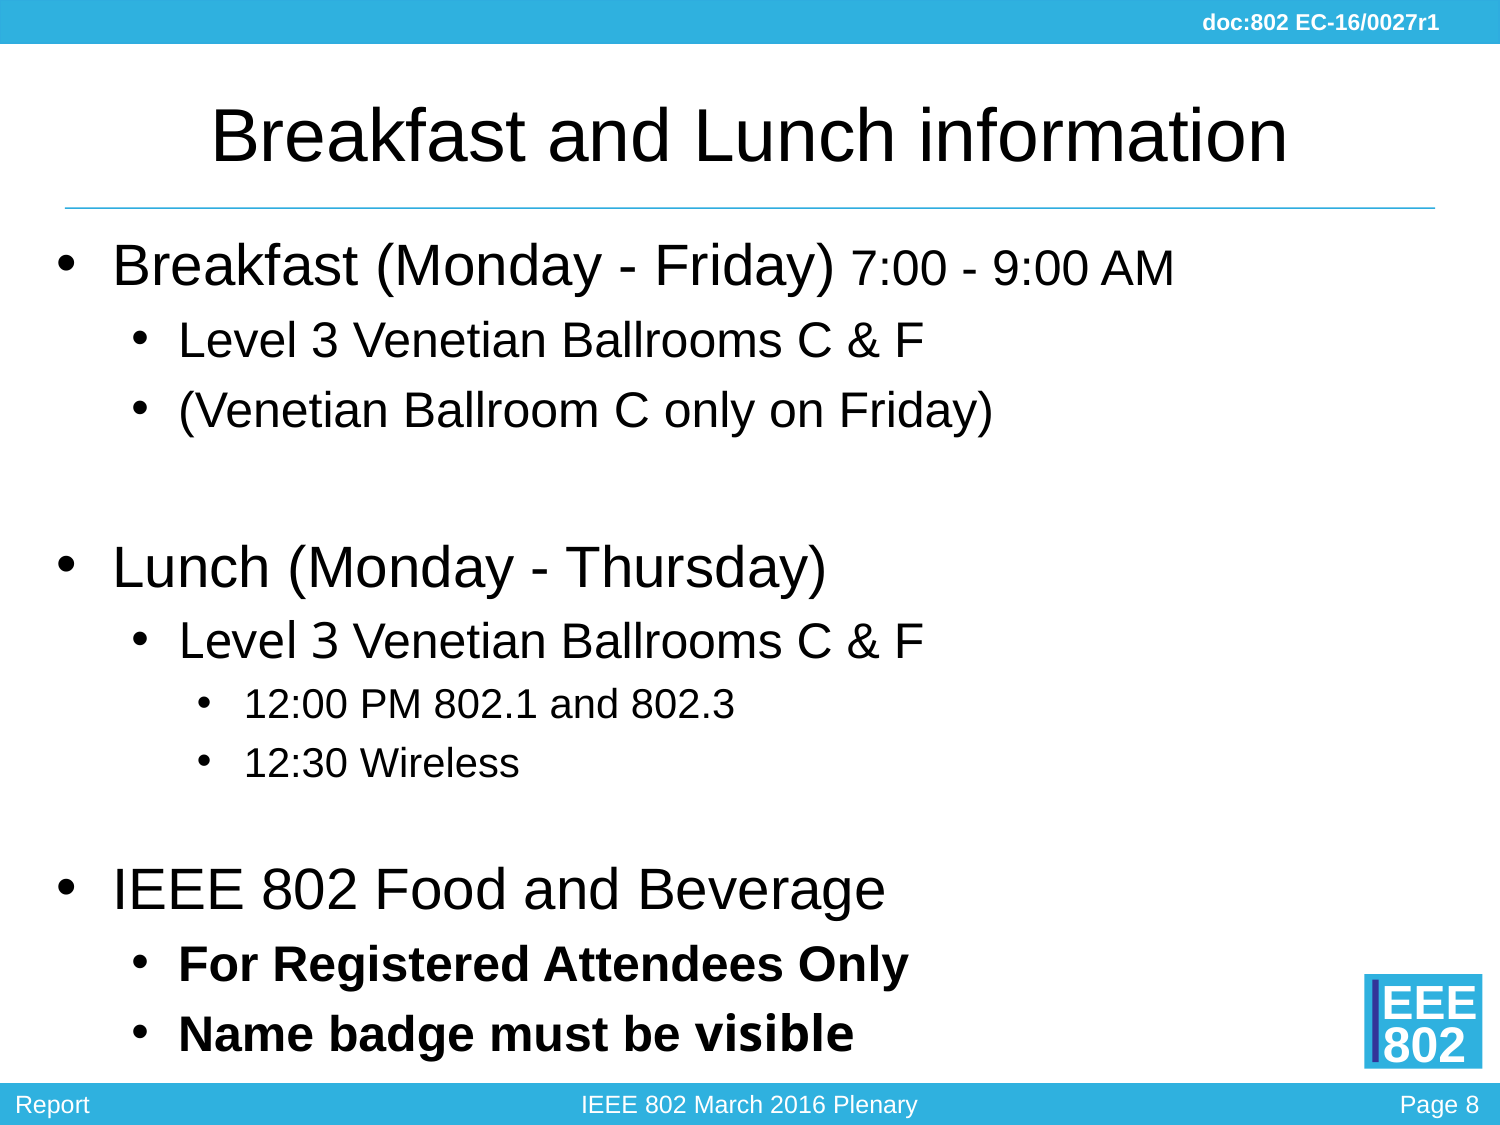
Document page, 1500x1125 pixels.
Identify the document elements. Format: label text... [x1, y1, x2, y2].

list Breakfast (Monday - Friday) 7:00 - 9:00 AM Level 3 Venetian Ballrooms C & F (Venetian Ballroom C only on Friday) Lunch (Monday - Thursday) Level 3 Venetian Ballrooms C & F 12:00 PM 802.1 and 802.3 12:30 Wireless IEEE 802 Food and Beverage For Registered Attendees Only Name badge must be visible [41, 220, 1392, 1013]
title Breakfast and Lunch information [75, 66, 1425, 197]
